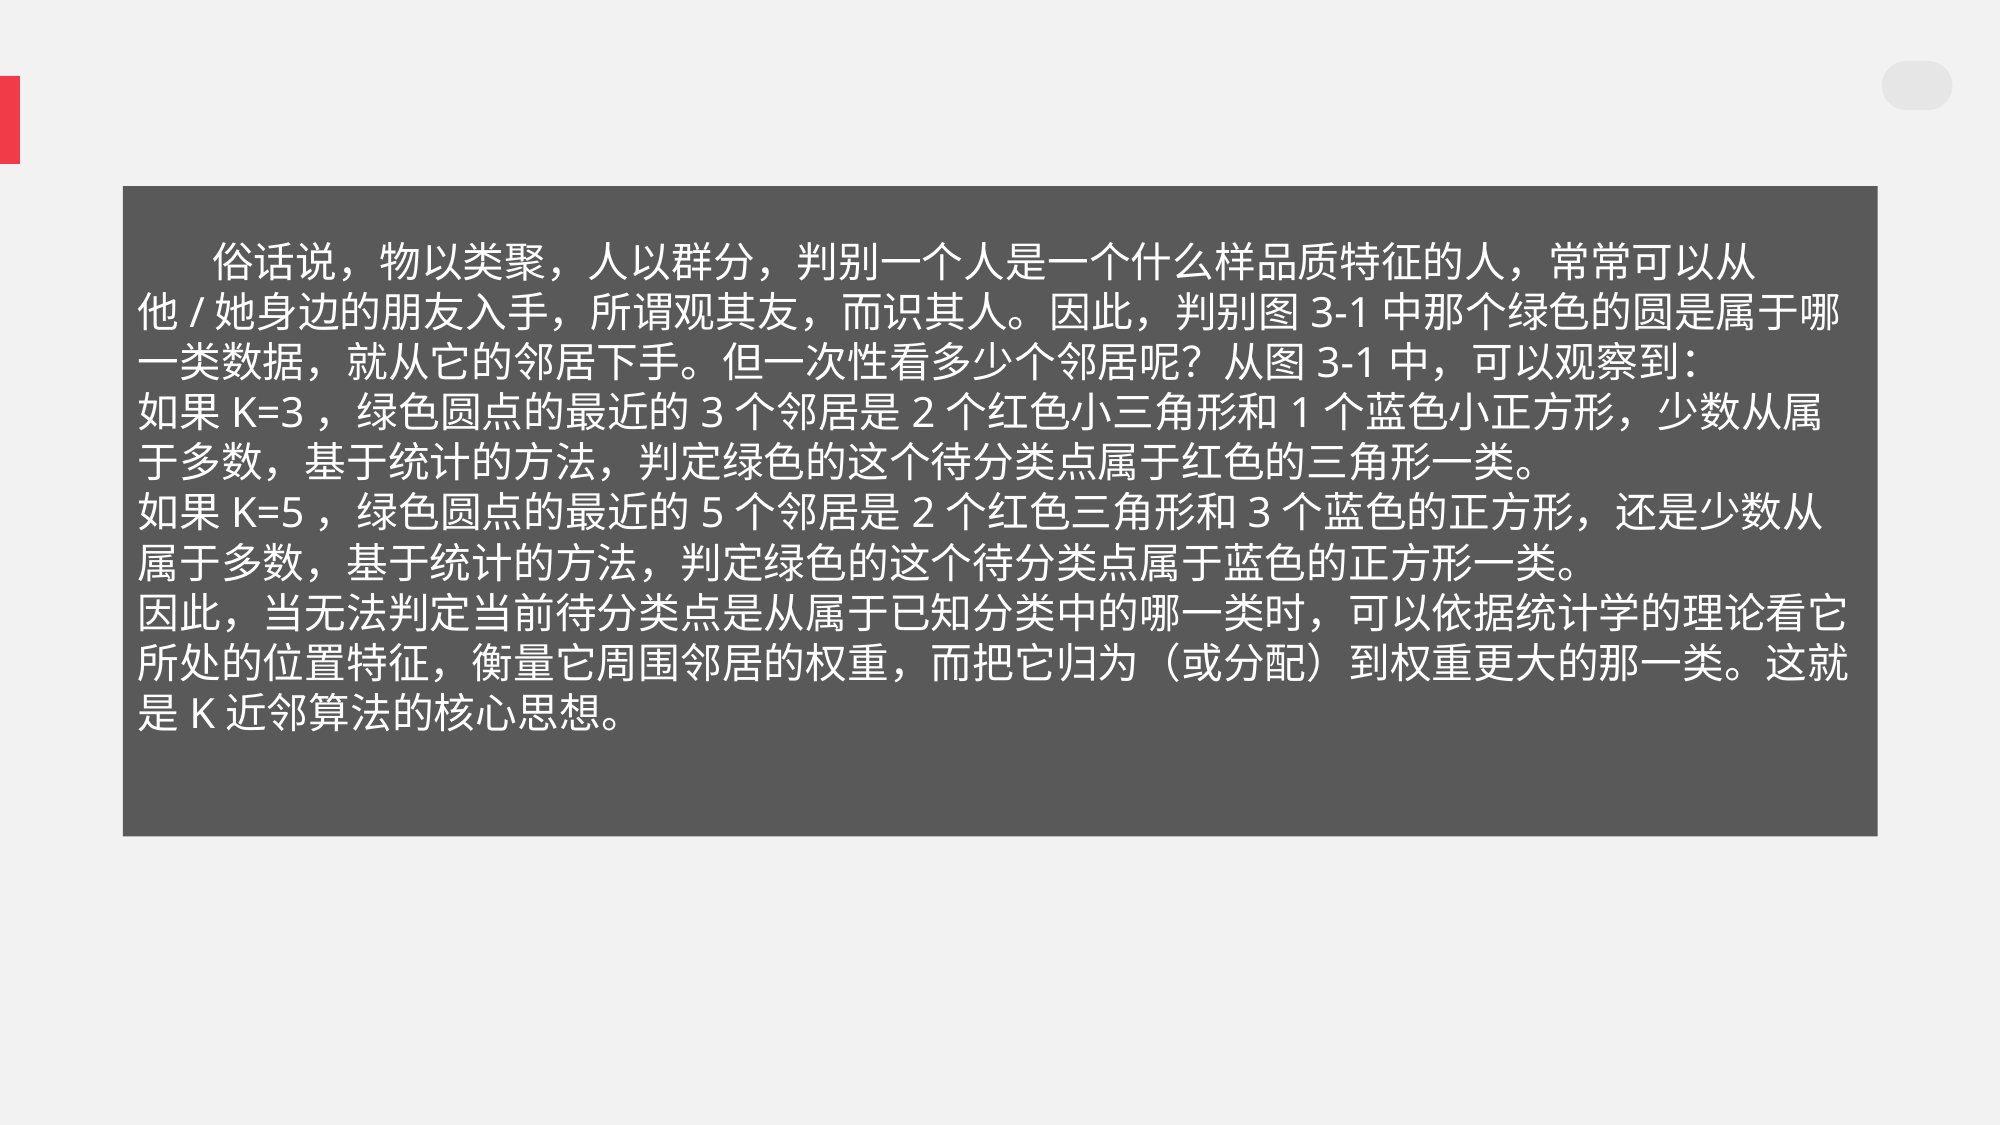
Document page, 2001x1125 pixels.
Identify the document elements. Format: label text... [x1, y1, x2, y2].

text_box 俗话说，物以类聚，人以群分，判别一个人是一个什么样品质特征的人，常常可以从他/她身边的朋友入手，所谓观其友，而识其人。因此，判别图3-1中那个绿色的圆是属于哪一类数据，就从它的邻居下手。但一次性看多少个邻居呢？从图3-1中，可以观察到： 如果K=3，绿色圆点的最近的3个邻居是2个红色小三角形和1个蓝色小正方形，少数从属于多数，基于统计的方法，判定绿色的这个待分类点属于红色的三角形一类。 如果K=5，绿色圆点的最近的5个邻居是2个红色三角形和3个蓝色的正方形，还是少数从属于多数，基于统计的方法，判定绿色的这个待分类点属于蓝色的正方形一类。 因此，当无法判定当前待分类点是从属于已知分类中的哪一类时，可以依据统计学的理论看它所处的位置特征，衡量它周围邻居的权重，而把它归为（或分配）到权重更大的那一类。这就是K近邻算法的核心思想。 [122, 185, 1879, 837]
